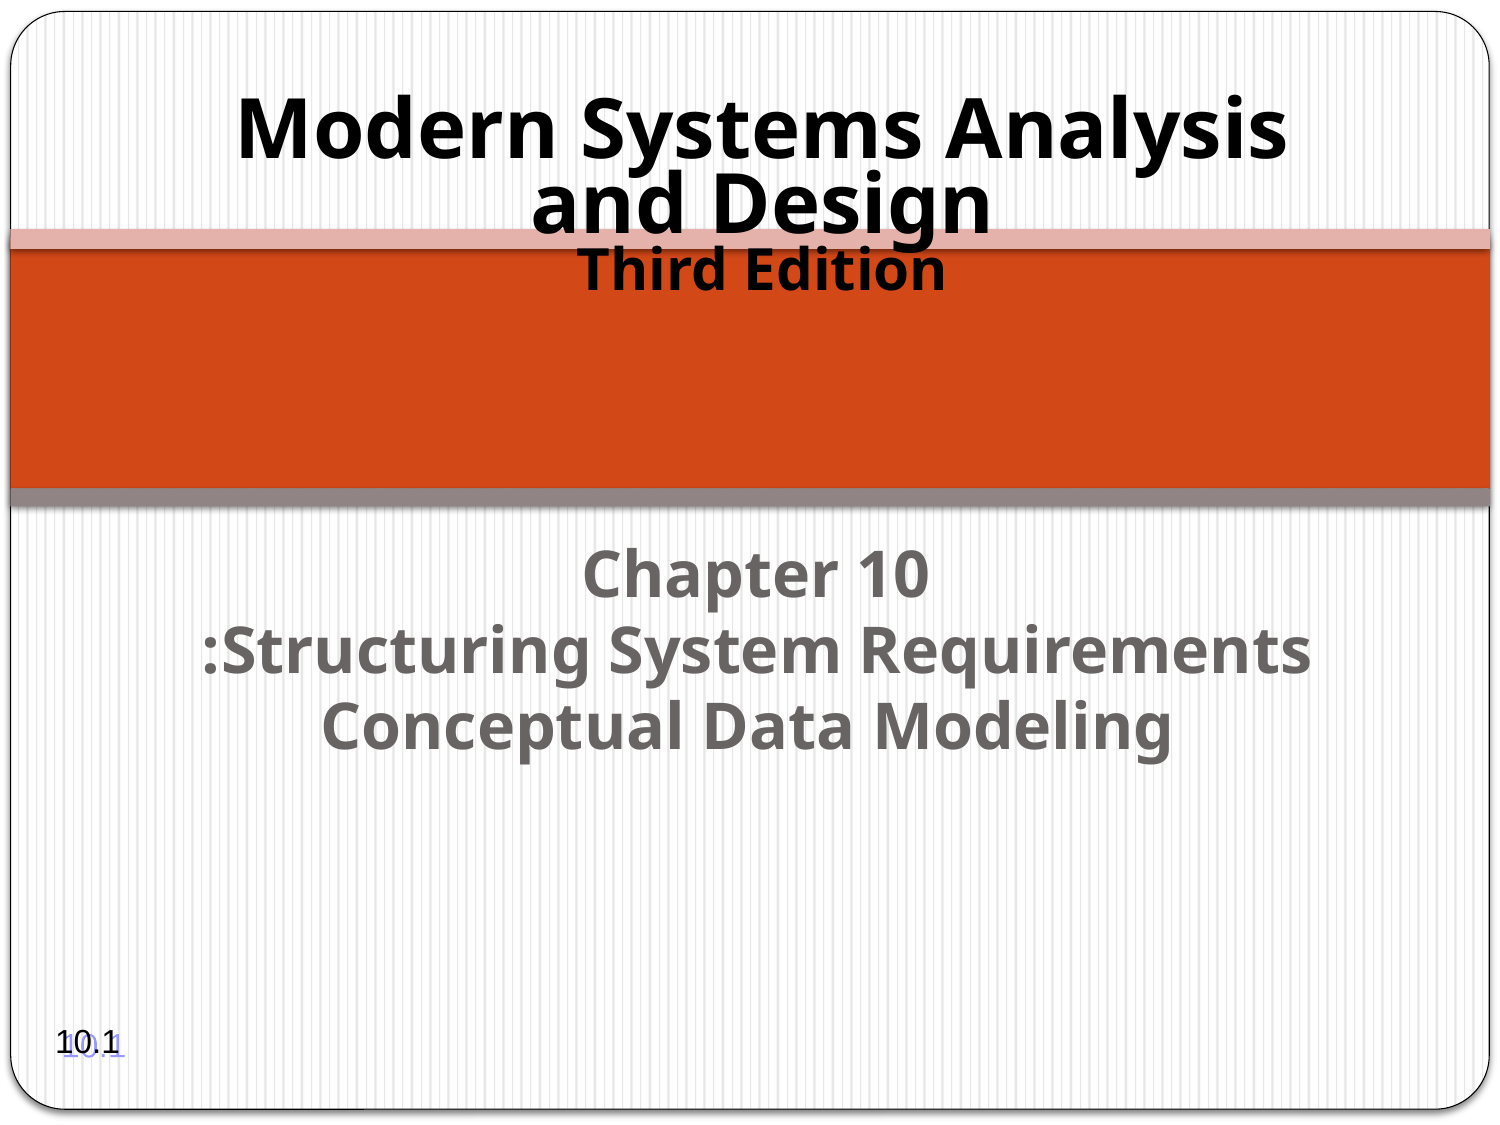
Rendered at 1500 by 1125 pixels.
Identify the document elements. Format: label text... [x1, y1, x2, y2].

title Modern Systems Analysis and Design Third Edition [150, 0, 1375, 488]
text_box 10.1 [37, 1012, 138, 1107]
subtitle Chapter 10 Structuring System Requirements: Conceptual Data Modeling [174, 537, 1338, 825]
